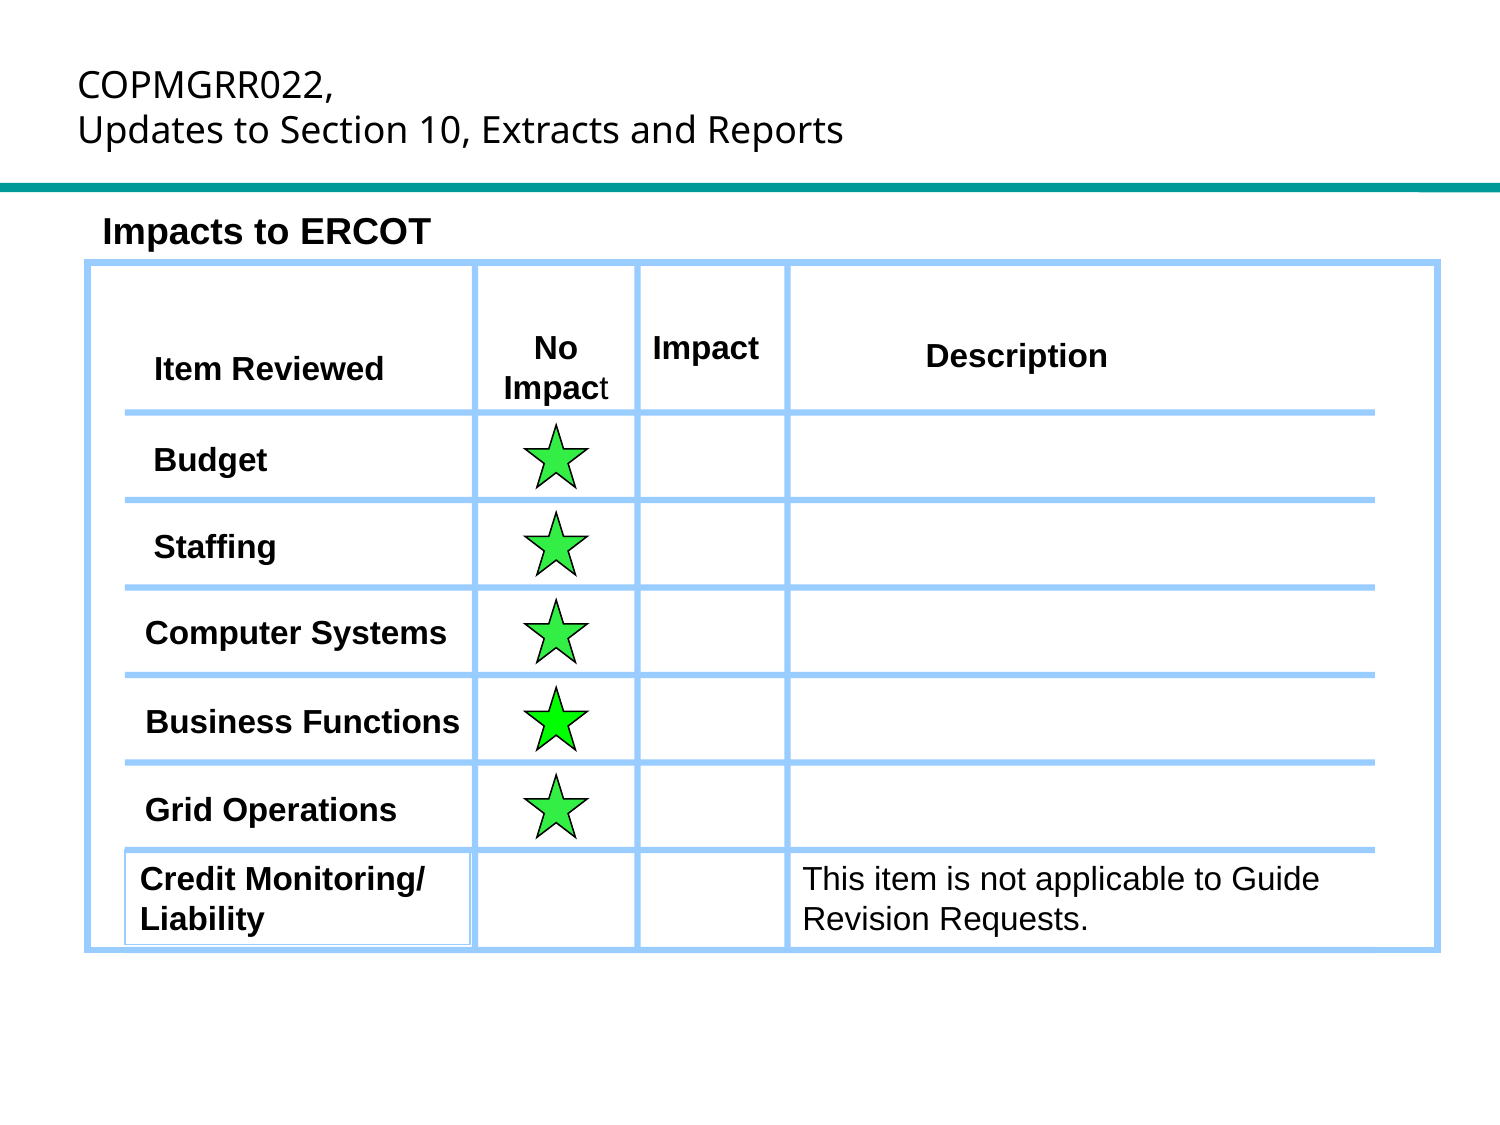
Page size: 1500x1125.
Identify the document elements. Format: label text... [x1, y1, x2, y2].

text_box COPMGRR022, Updates to Section 10, Extracts and Reports [62, 12, 1500, 200]
text_box No Impact [488, 318, 624, 414]
text_box Credit Monitoring/ Liability [125, 849, 471, 945]
text_box [638, 588, 787, 675]
text_box Impacts to ERCOT [87, 199, 483, 260]
text_box Business Functions [130, 693, 476, 748]
text_box Grid Operations [130, 780, 413, 836]
text_box [87, 262, 637, 950]
text_box Impact [637, 318, 775, 374]
text_box Item Reviewed [139, 339, 400, 395]
text_box [638, 500, 787, 587]
text_box [524, 774, 588, 838]
text_box [638, 851, 787, 949]
text_box [788, 262, 1438, 950]
text_box [638, 676, 787, 762]
text_box [638, 413, 787, 499]
text_box [524, 687, 588, 750]
text_box This item is not applicable to Guide Revision Requests. [787, 849, 1363, 945]
text_box Computer Systems [130, 603, 463, 659]
text_box [638, 763, 787, 850]
text_box [524, 599, 588, 663]
text_box Description [910, 327, 1124, 382]
text_box [638, 262, 787, 412]
text_box [524, 512, 588, 575]
text_box Budget [138, 430, 283, 486]
text_box Staffing [138, 518, 292, 573]
text_box [524, 424, 588, 488]
